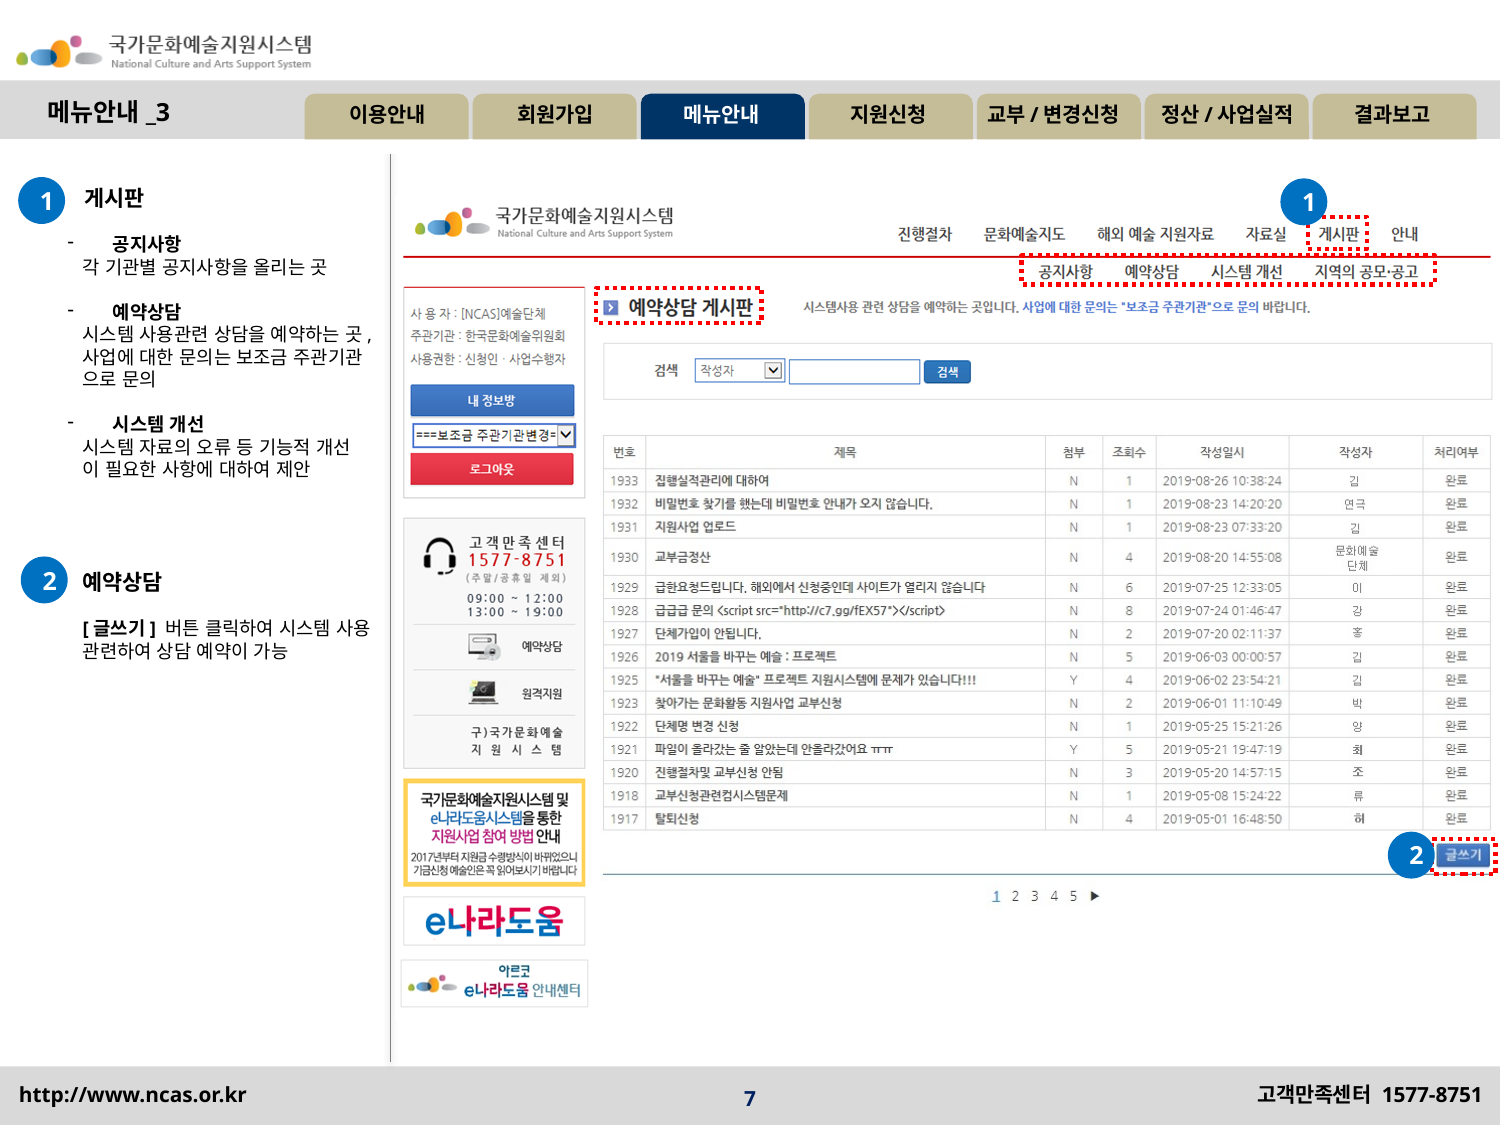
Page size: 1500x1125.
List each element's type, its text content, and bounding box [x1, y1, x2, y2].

text_box 게시판 공지사항 각 기관별 공지사항을 올리는 곳 예약상담 시스템 사용관련 상담을 예약하는 곳, 사업에 대한 문의는 보조금 주관기관 으로 문의 시스템 개선 시스템 자료의 오류 등 기능적 개선 이 필요한 사항에 대하여 제안 [53, 177, 408, 488]
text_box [395, 195, 1500, 1020]
text_box 예약상담 [글쓰기] 버튼 클릭하여 시스템 사용 관련하여 상담 예약이 가능 [67, 560, 390, 670]
text_box 메뉴안내_3 [33, 89, 186, 135]
text_box 1 [1279, 176, 1329, 194]
text_box 2 [18, 554, 70, 606]
text_box 1 [16, 174, 68, 227]
picture [6, 24, 324, 77]
